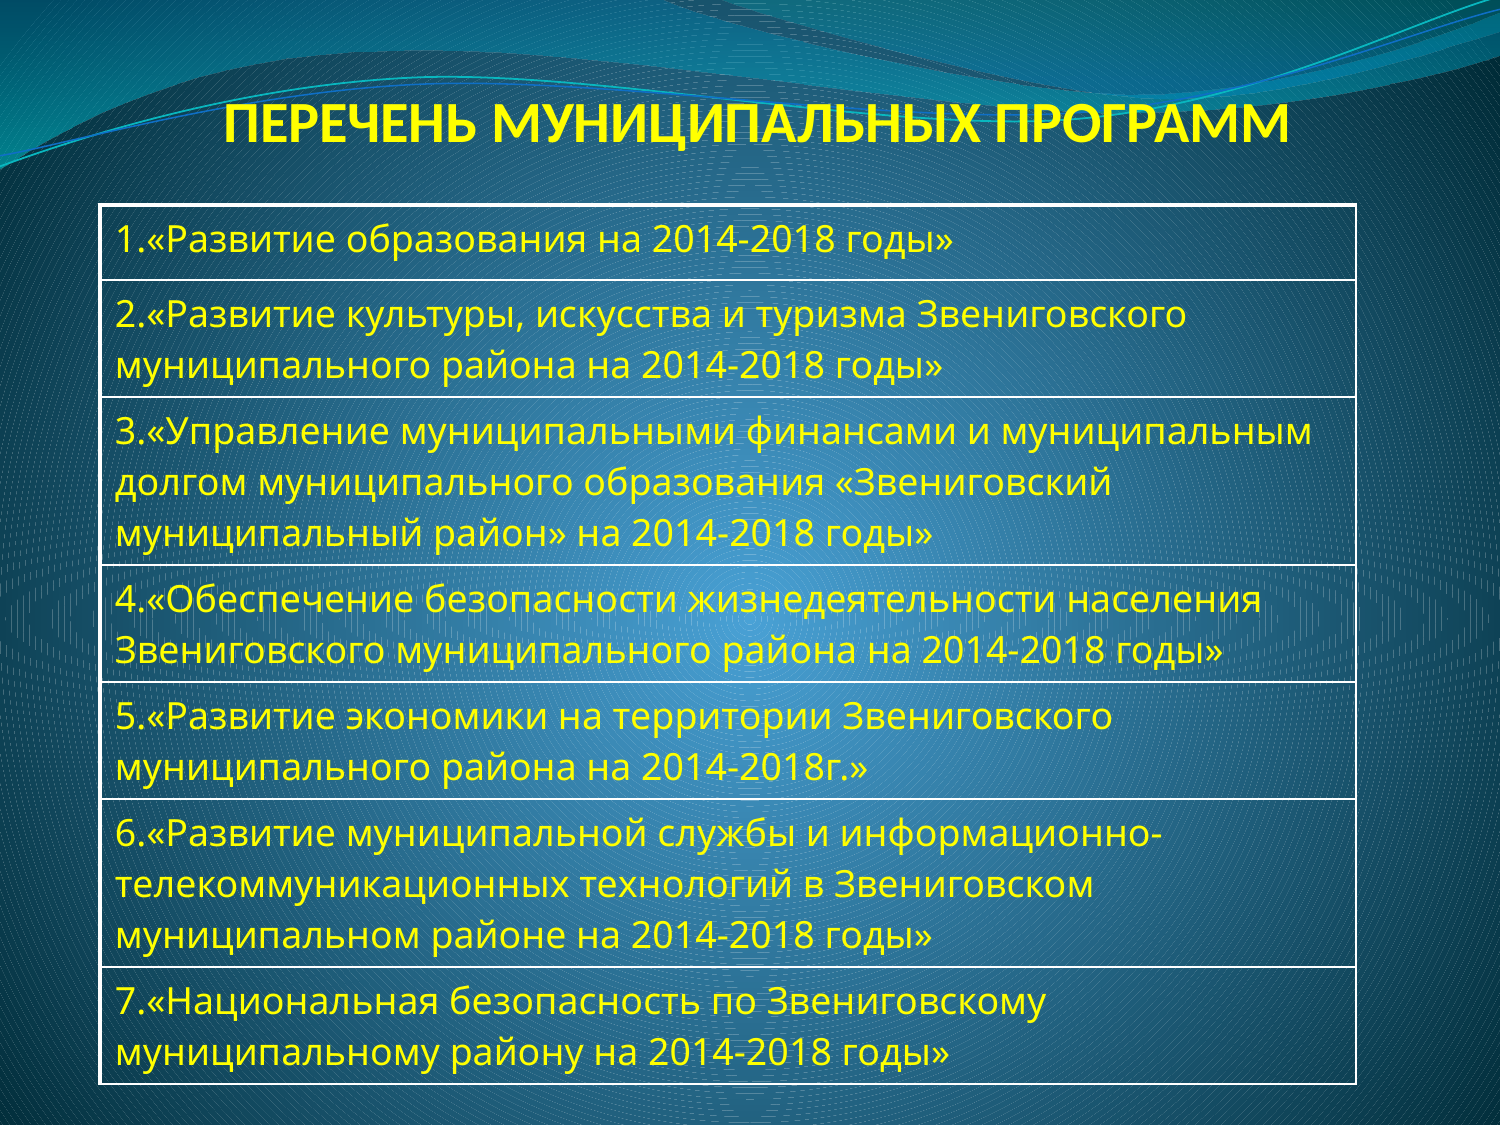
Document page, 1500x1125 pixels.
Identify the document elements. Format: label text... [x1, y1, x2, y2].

table_header 1.«Развитие образования на 2014-2018 годы» [102, 207, 1355, 279]
table_cell 3.«Управление муниципальными финансами и муниципальным долгом муниципального образования «Звениговский муниципальный район» на 2014-2018 годы» [102, 398, 1355, 564]
table_cell 2.«Развитие культуры, искусства и туризма Звениговского муниципального района на 2014-2018 годы» [102, 281, 1355, 396]
table_cell 7.«Национальная безопасность по Звениговскому муниципальному району на 2014-2018 годы» [102, 968, 1355, 1083]
table_cell 4.«Обеспечение безопасности жизнедеятельности населения Звениговского муниципального района на 2014-2018 годы» [102, 566, 1355, 681]
title ПЕРЕЧЕНЬ МУНИЦИПАЛЬНЫХ ПРОГРАММ [82, 34, 1433, 155]
table_cell 6.«Развитие муниципальной службы и информационно-телекоммуникационных технологий в Звениговском муниципальном районе на 2014-2018 годы» [102, 800, 1355, 966]
table_cell 5.«Развитие экономики на территории Звениговского муниципального района на 2014-2018г.» [102, 683, 1355, 798]
